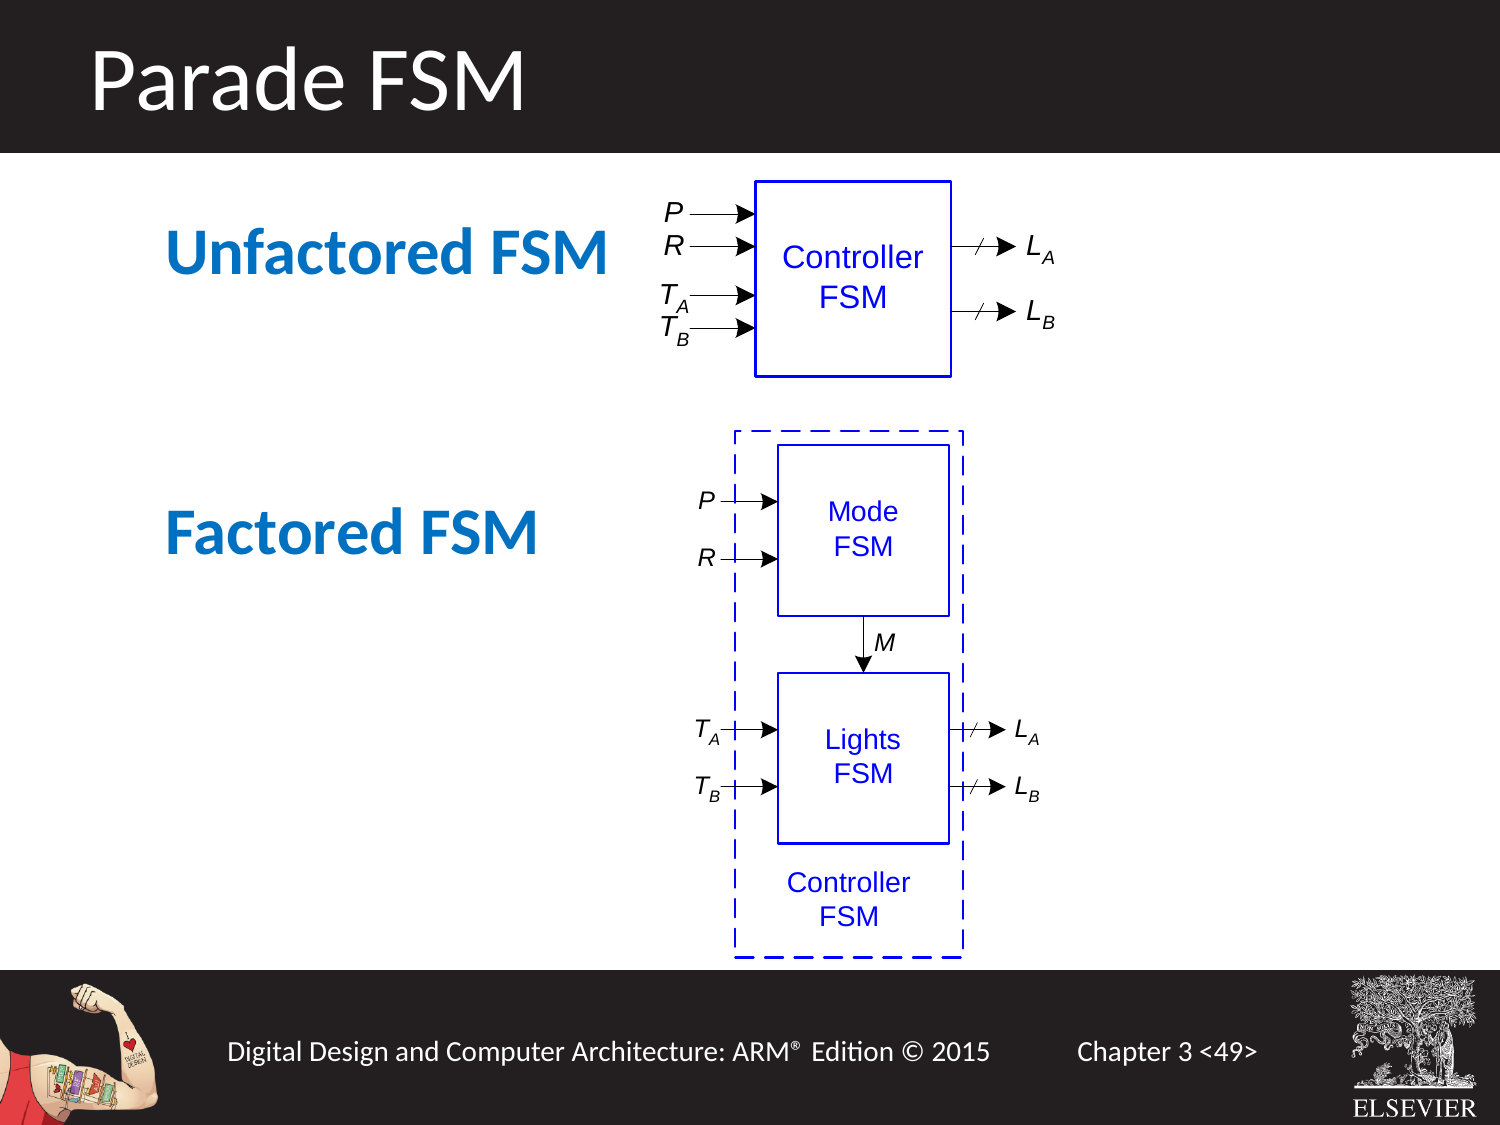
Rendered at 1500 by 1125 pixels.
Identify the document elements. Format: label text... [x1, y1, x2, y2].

picture [0, 979, 163, 1125]
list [674, 424, 1059, 963]
list Unfactored FSM Factored FSM [150, 200, 1413, 1013]
picture [1350, 974, 1477, 1117]
text_box Parade FSM [75, 11, 1375, 136]
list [637, 174, 1077, 384]
